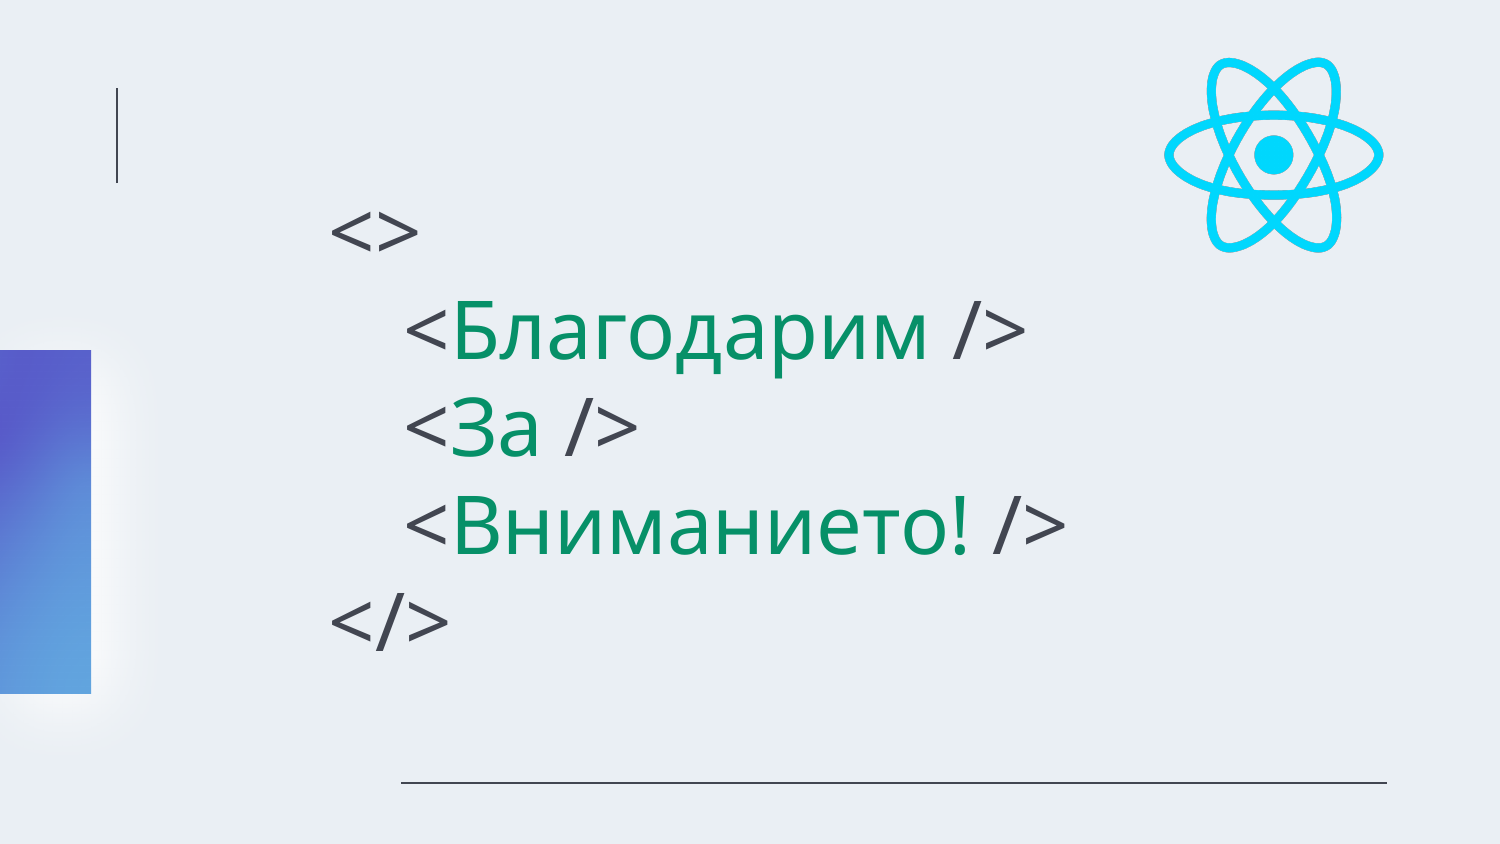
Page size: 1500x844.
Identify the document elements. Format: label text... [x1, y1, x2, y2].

picture [1156, 38, 1391, 273]
text_box <> <Благодарим /> <За /> <Вниманието! /> </> [313, 165, 1187, 679]
picture [0, 350, 92, 694]
